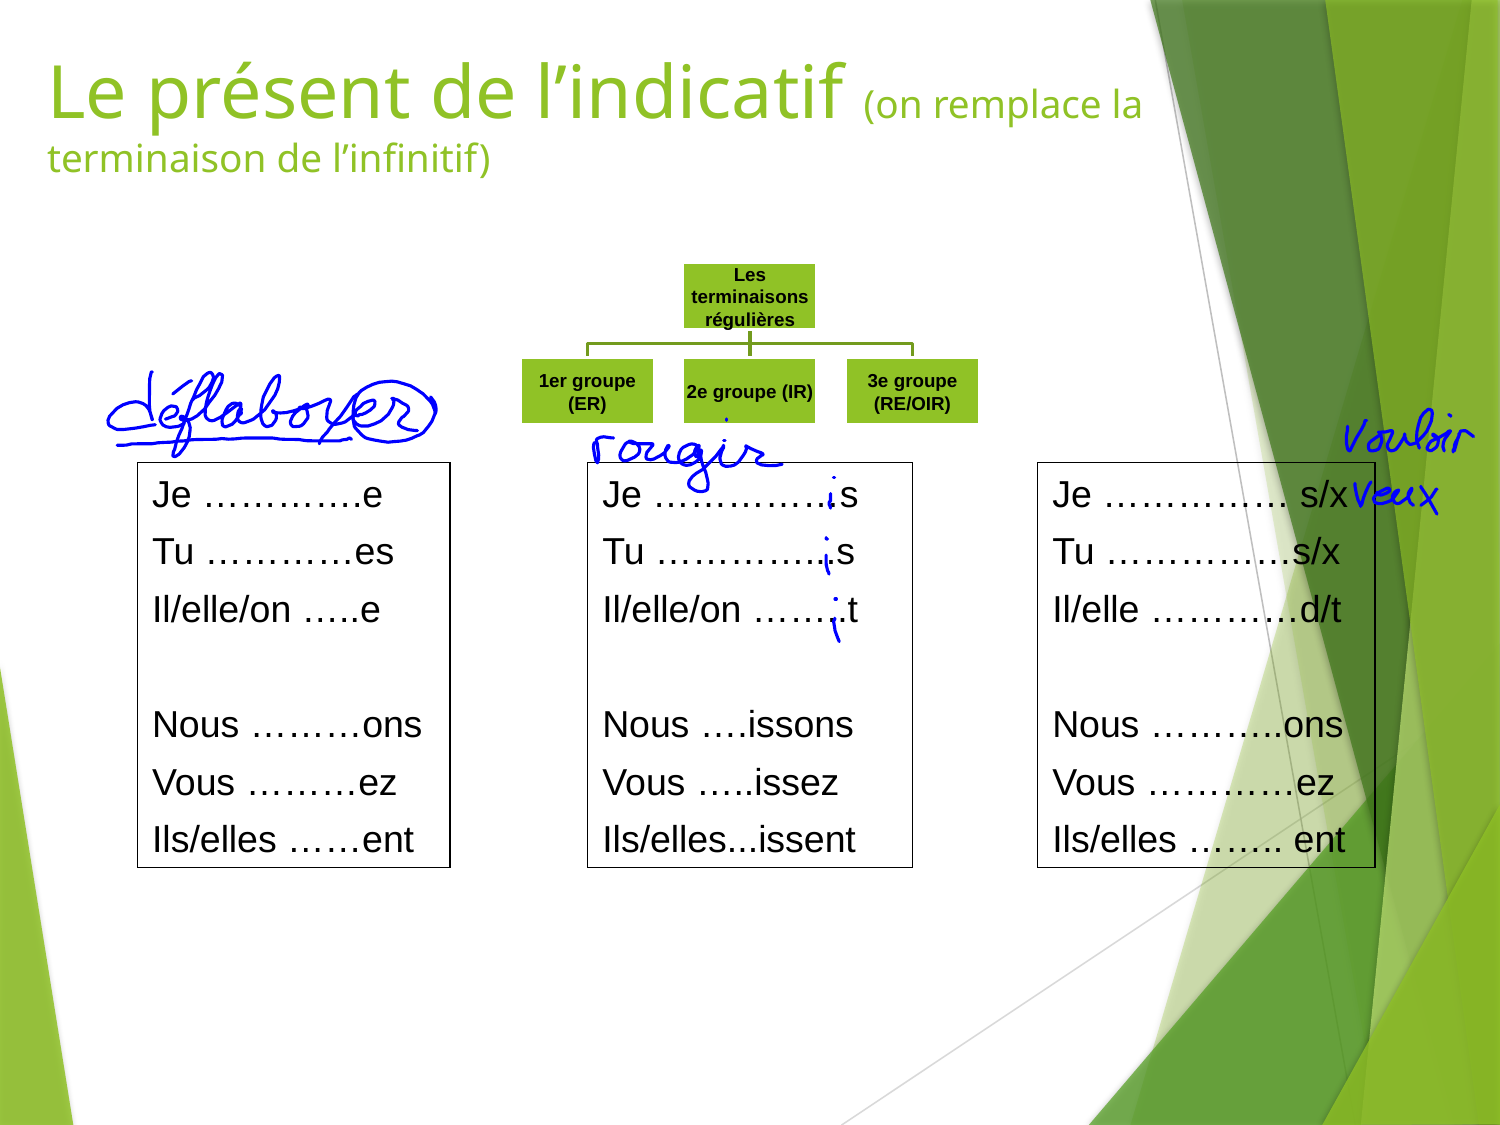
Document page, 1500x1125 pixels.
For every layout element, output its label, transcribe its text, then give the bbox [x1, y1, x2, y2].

text_box [116, 441, 167, 447]
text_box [172, 371, 418, 458]
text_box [1345, 408, 1475, 453]
text_box Je …………… s/x Tu ……………s/x Il/elle …………d/t Nous ………..ons Vous …………ez Ils/elles …….. ent [1037, 462, 1375, 868]
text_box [99, 261, 1401, 426]
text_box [107, 371, 186, 430]
text_box Je ………….e Tu …………es Il/elle/on …..e Nous ………ons Vous ………ez Ils/elles ……ent [137, 462, 450, 868]
text_box Je ……………s Tu …………...s Il/elle/on ……..t Nous ….issons Vous …..issez Ils/elles...issent [587, 462, 913, 868]
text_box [1354, 481, 1438, 515]
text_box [825, 476, 840, 642]
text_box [619, 418, 783, 493]
text_box [592, 435, 614, 464]
title Le présent de l’indicatif (on remplace la terminaison de l’infinitif) [32, 37, 1347, 188]
